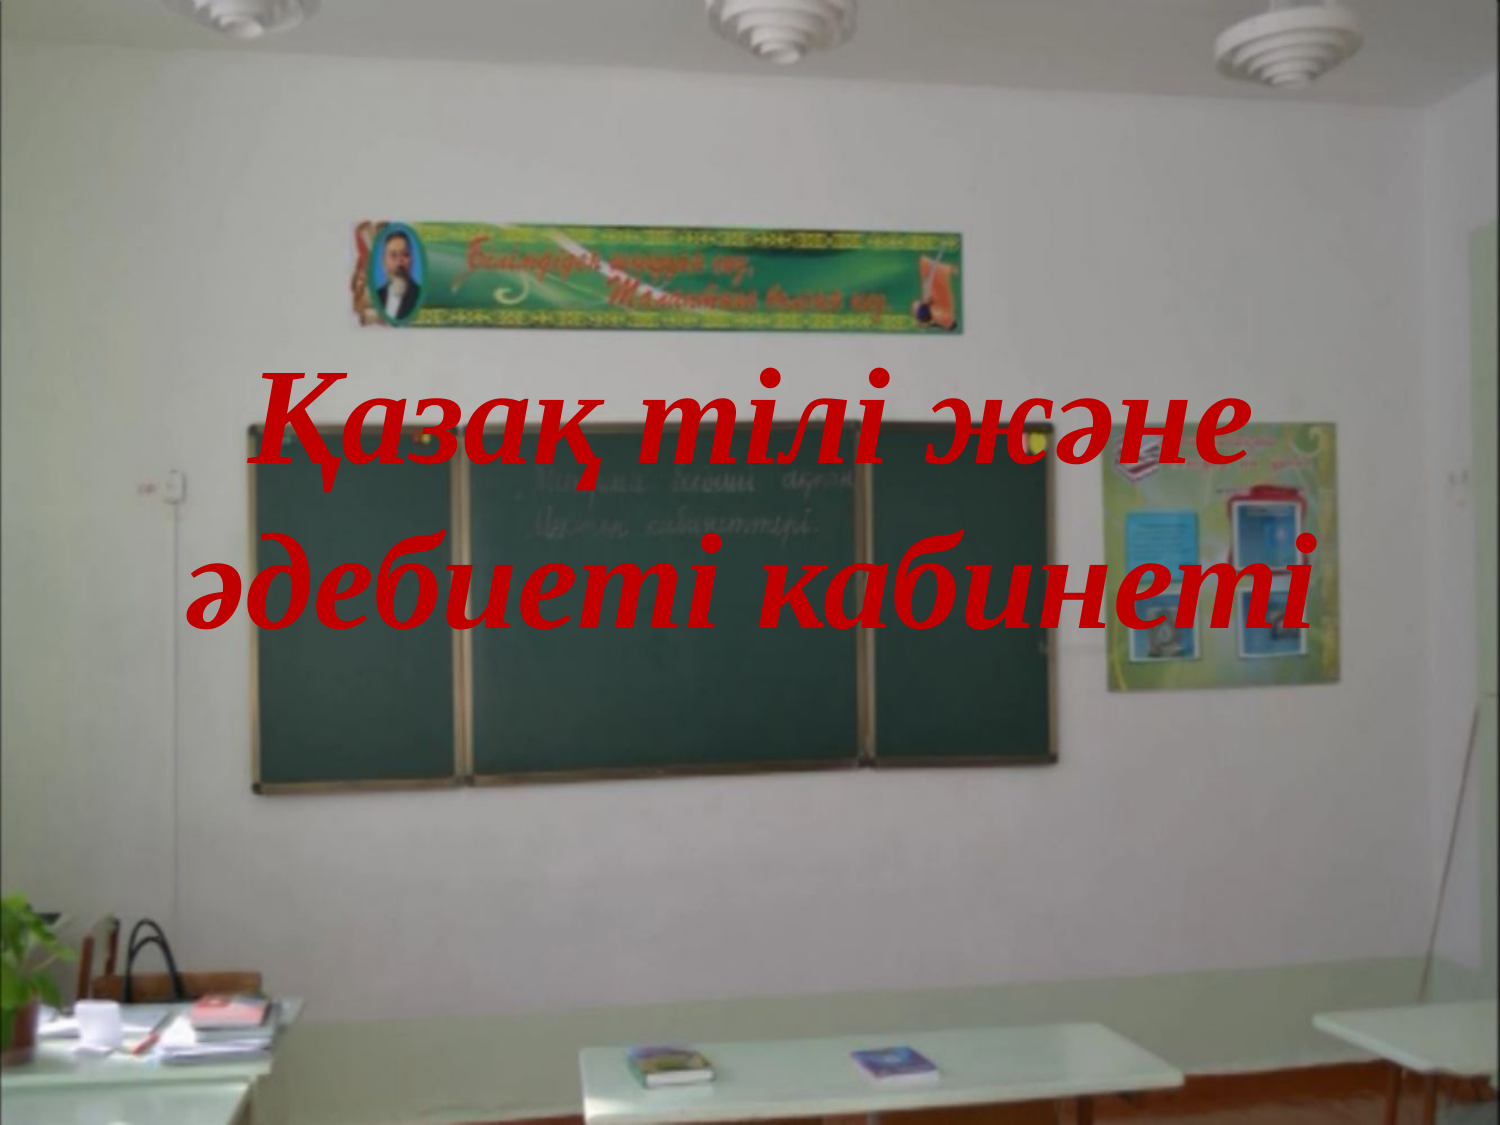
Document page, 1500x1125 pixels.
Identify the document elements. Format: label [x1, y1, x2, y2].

list [0, 0, 1500, 1125]
